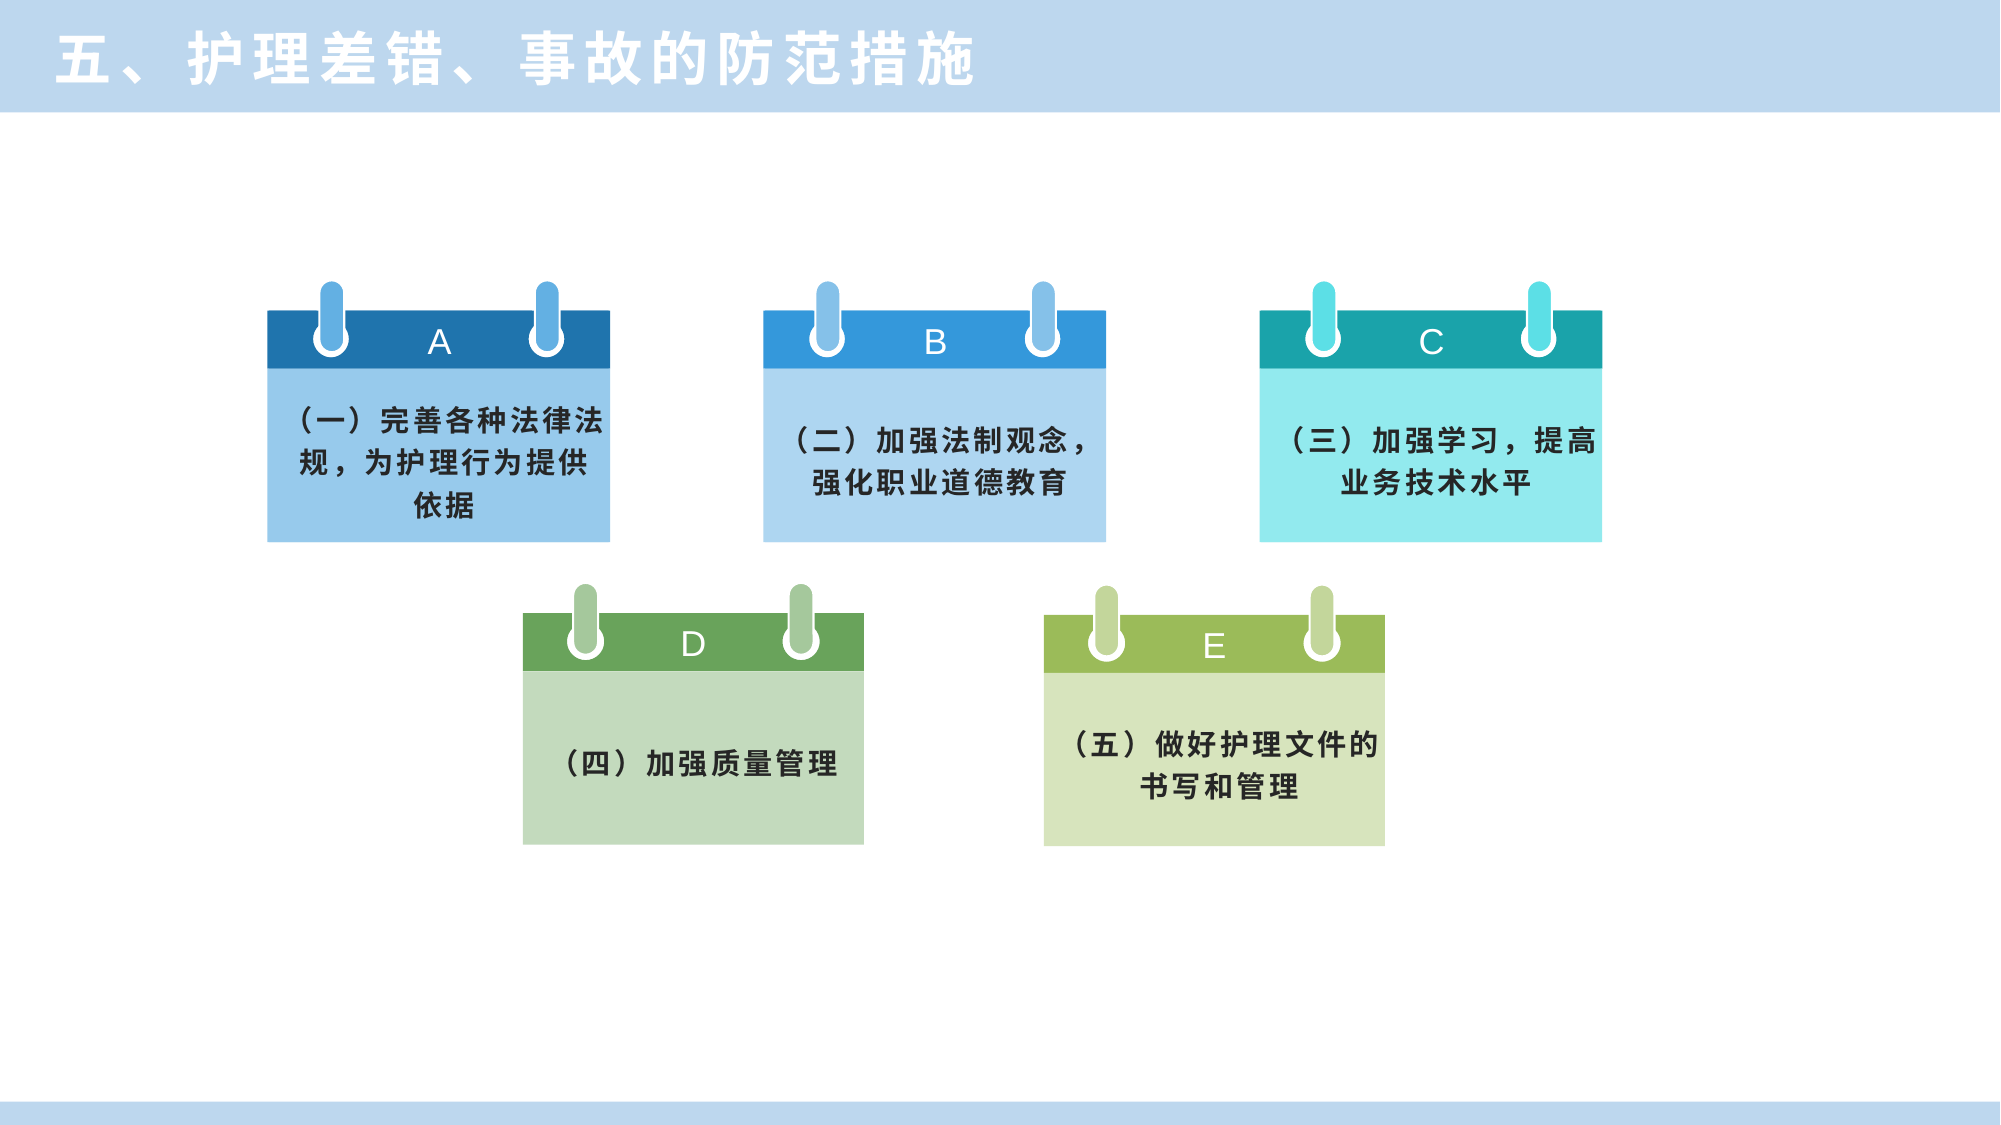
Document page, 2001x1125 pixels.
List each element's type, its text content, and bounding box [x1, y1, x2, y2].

text_box 五、护理差错、事故的防范措施 [41, 16, 987, 98]
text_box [522, 582, 864, 845]
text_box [765, 280, 1107, 542]
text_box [1043, 584, 1385, 847]
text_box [1261, 280, 1603, 542]
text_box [268, 280, 611, 542]
